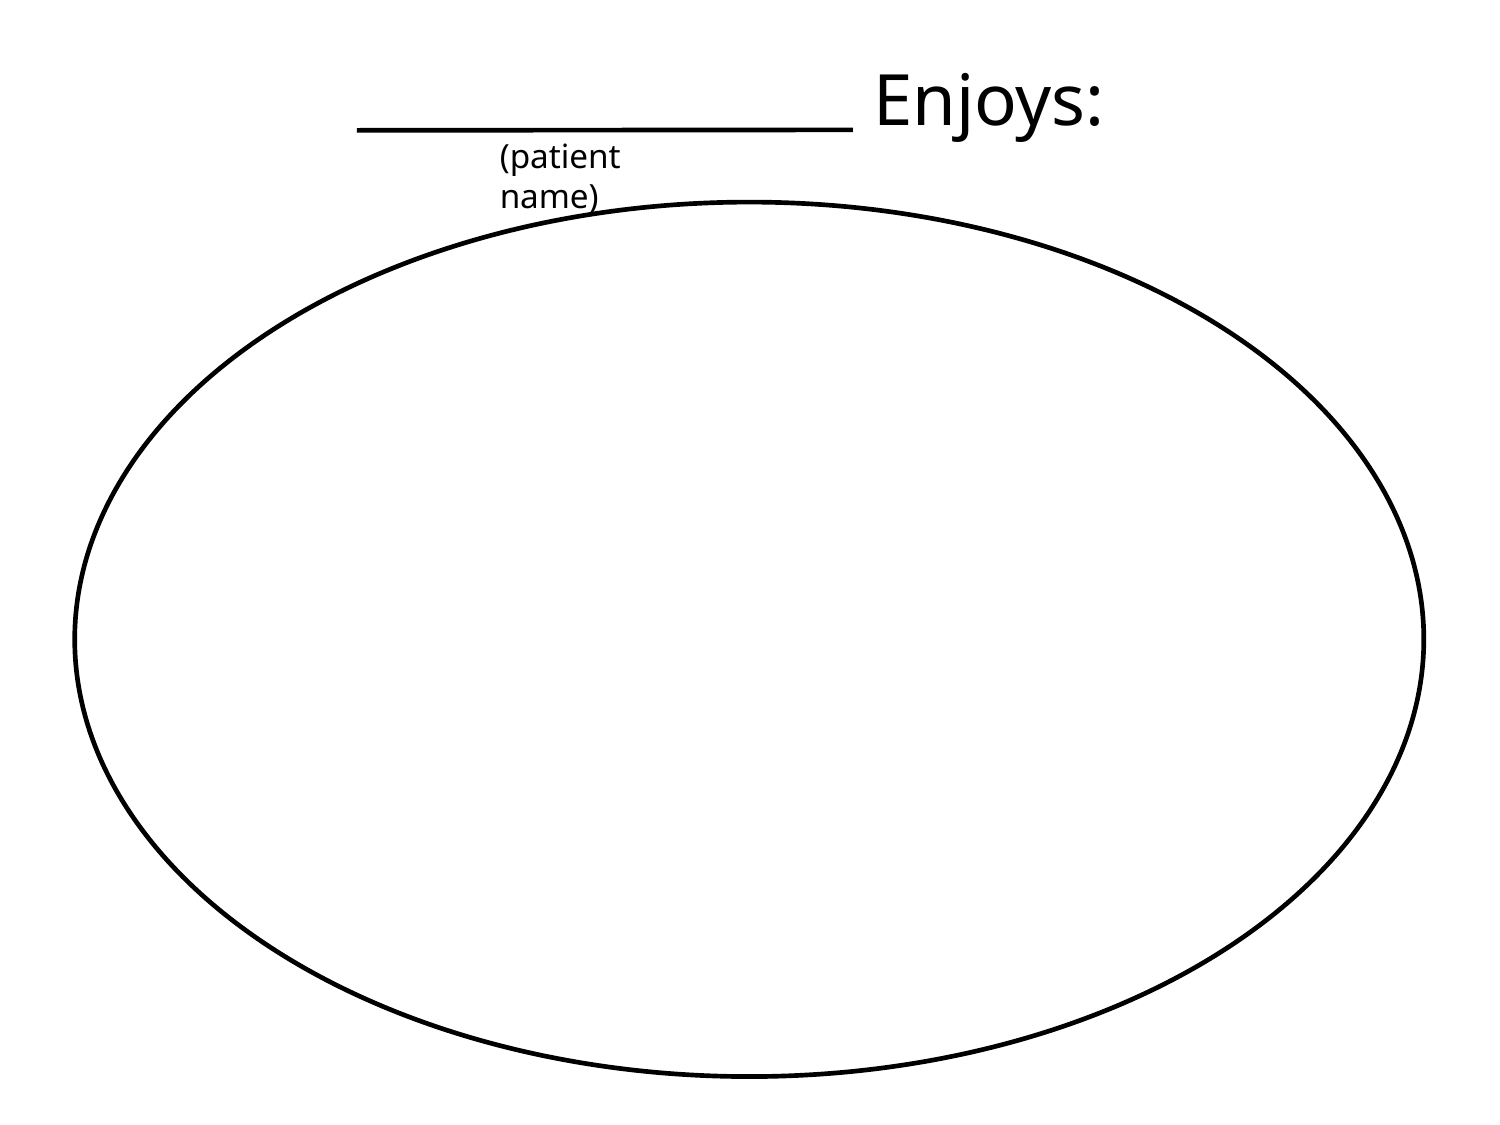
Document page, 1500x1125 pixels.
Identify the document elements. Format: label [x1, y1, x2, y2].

text_box [73, 201, 1425, 1078]
text_box [356, 46, 1143, 183]
